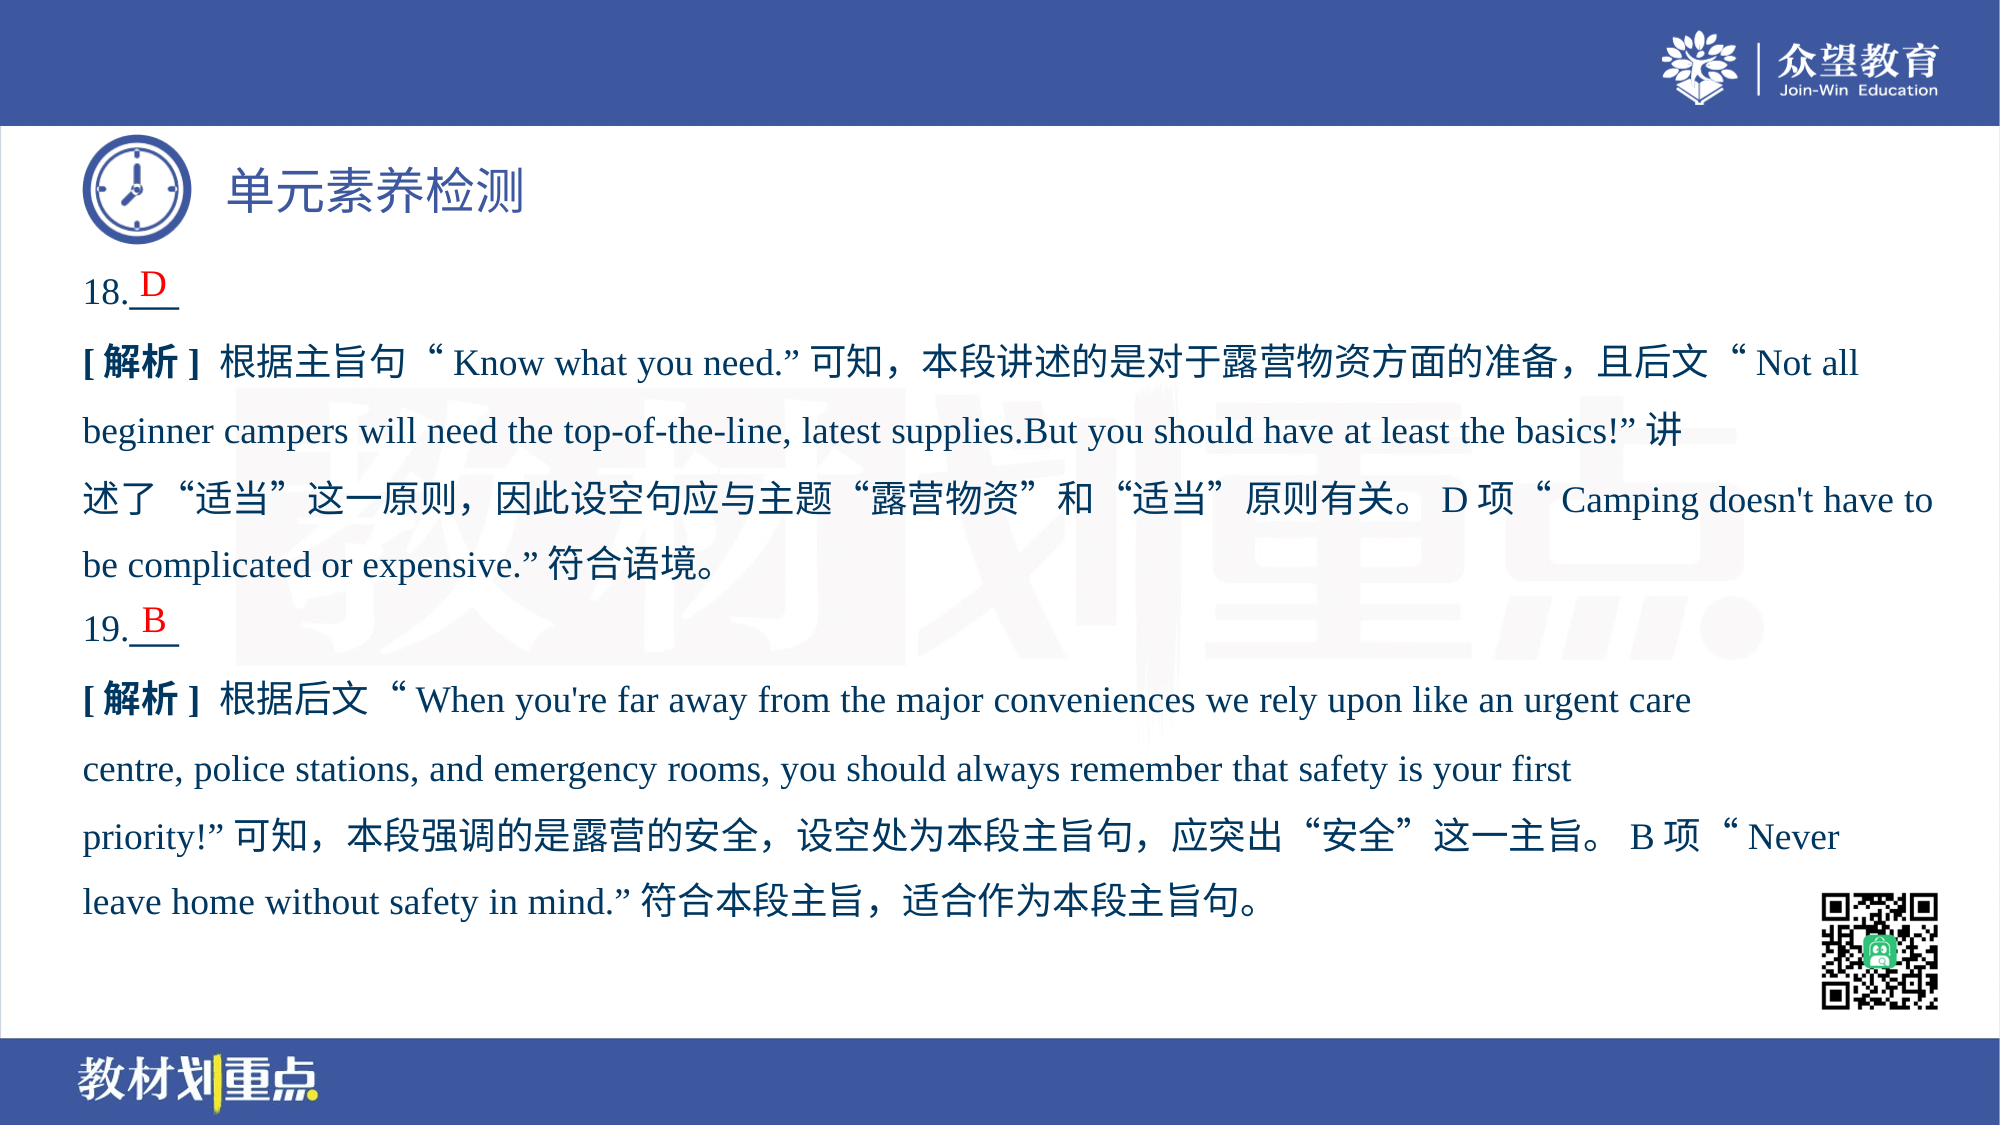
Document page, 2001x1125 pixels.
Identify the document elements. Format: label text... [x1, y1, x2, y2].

text_box [解析] 根据后文“When you're far away from the major conveniences we rely upon like an urgent care centre, police stations, and emergency rooms, you should always remember that safety is your first priority!”可知，本段强调的是露营的安全，设空处为本段主旨句，应突出“安全”这一主旨。B项“Never leave home without safety in mind.”符合本段主旨，适合作为本段主旨句。 [82, 651, 1817, 916]
text_box 18.___ [82, 247, 1817, 306]
text_box [解析] 根据主旨句“Know what you need.”可知，本段讲述的是对于露营物资方面的准备，且后文“Not all beginner campers will need the top-of-the-line, latest supplies.But you should have at least the basics!”讲 述了“适当”这一原则，因此设空句应与主题“露营物资”和“适当”原则有关。D项“Camping doesn't have to be complicated or expensive.”符合语境。 [82, 313, 1817, 578]
picture [0, 0, 2000, 1125]
text_box 19.___ [82, 583, 1817, 642]
text_box B [128, 575, 181, 634]
text_box D [126, 238, 181, 298]
